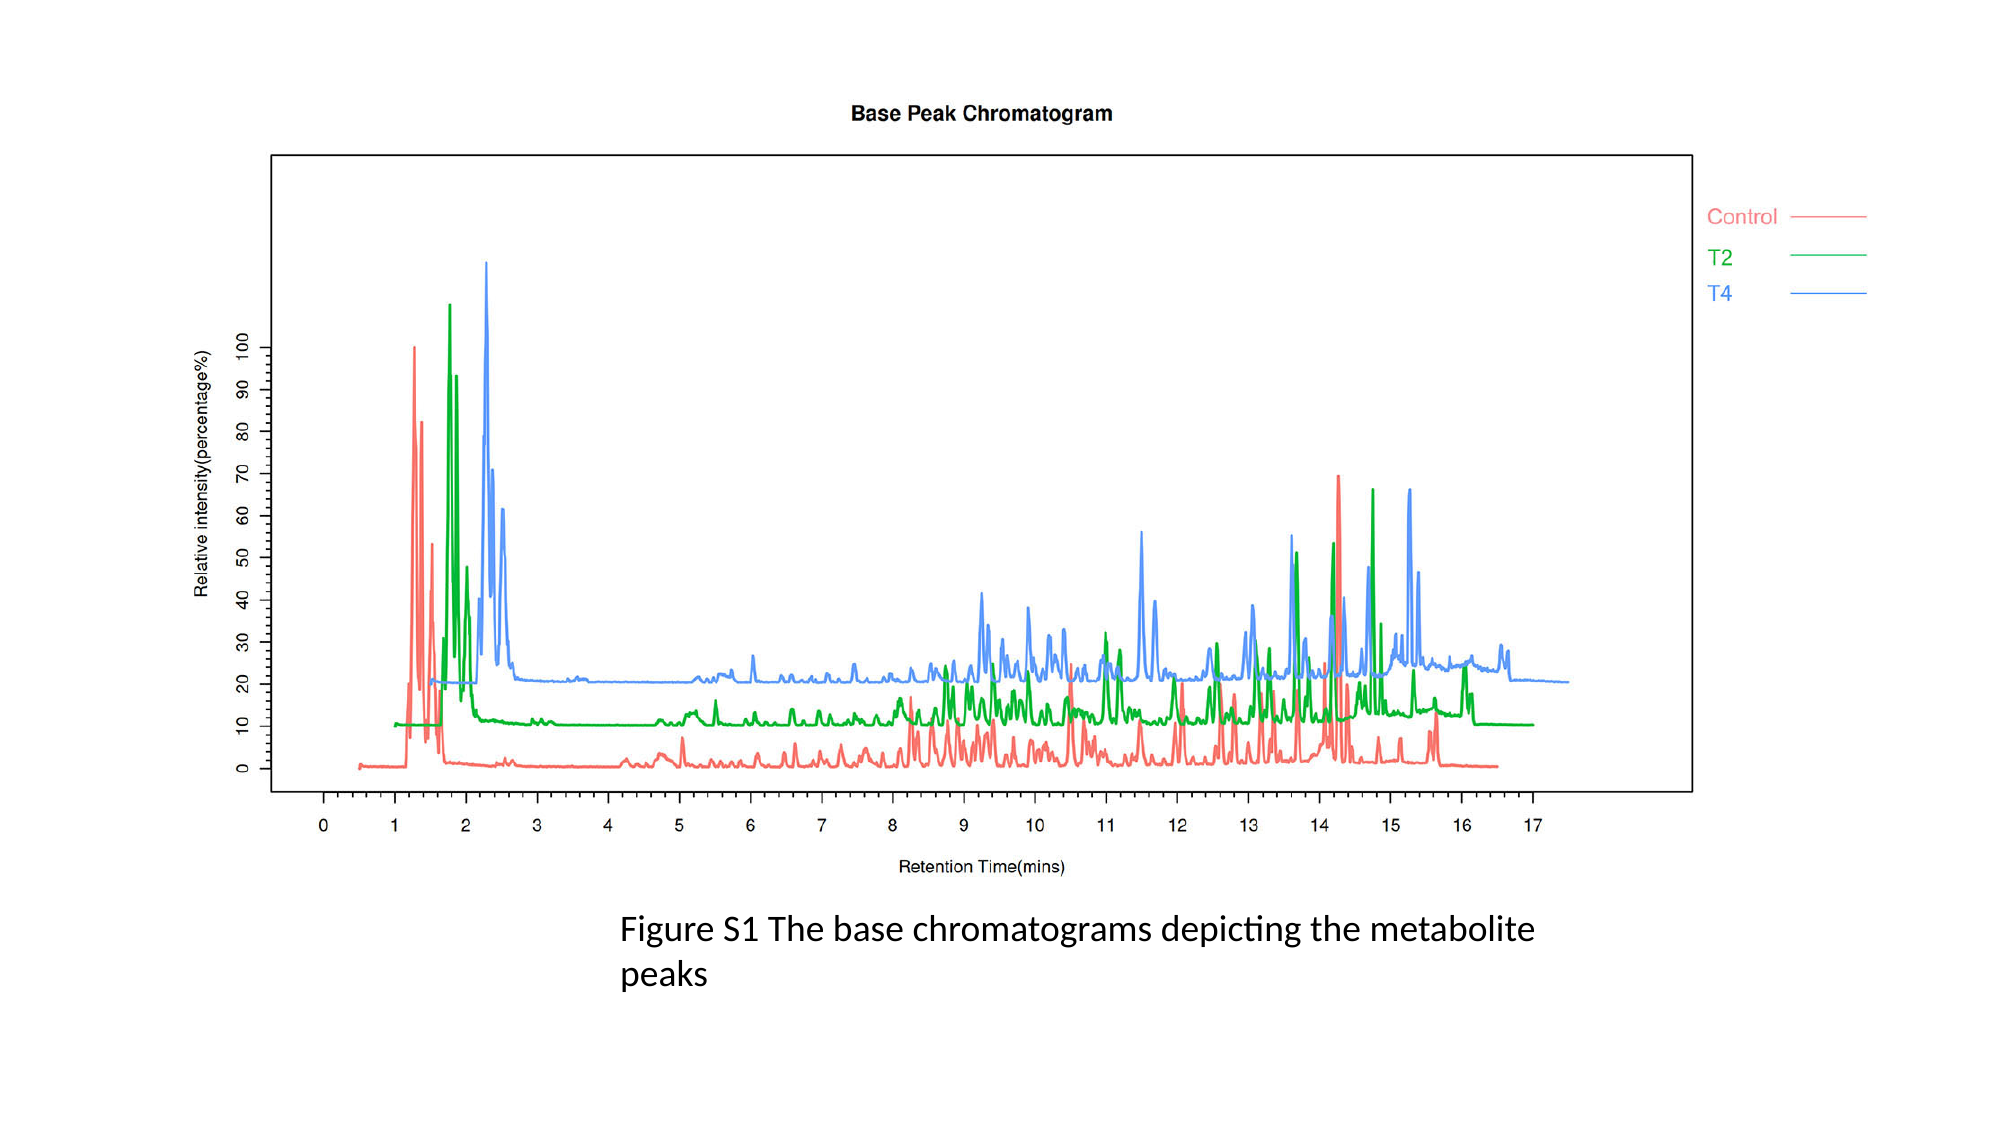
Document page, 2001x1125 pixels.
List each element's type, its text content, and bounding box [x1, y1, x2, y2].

picture [186, 70, 1884, 897]
text_box Figure S1 The base chromatograms depicting the metabolite peaks [605, 897, 1606, 1001]
